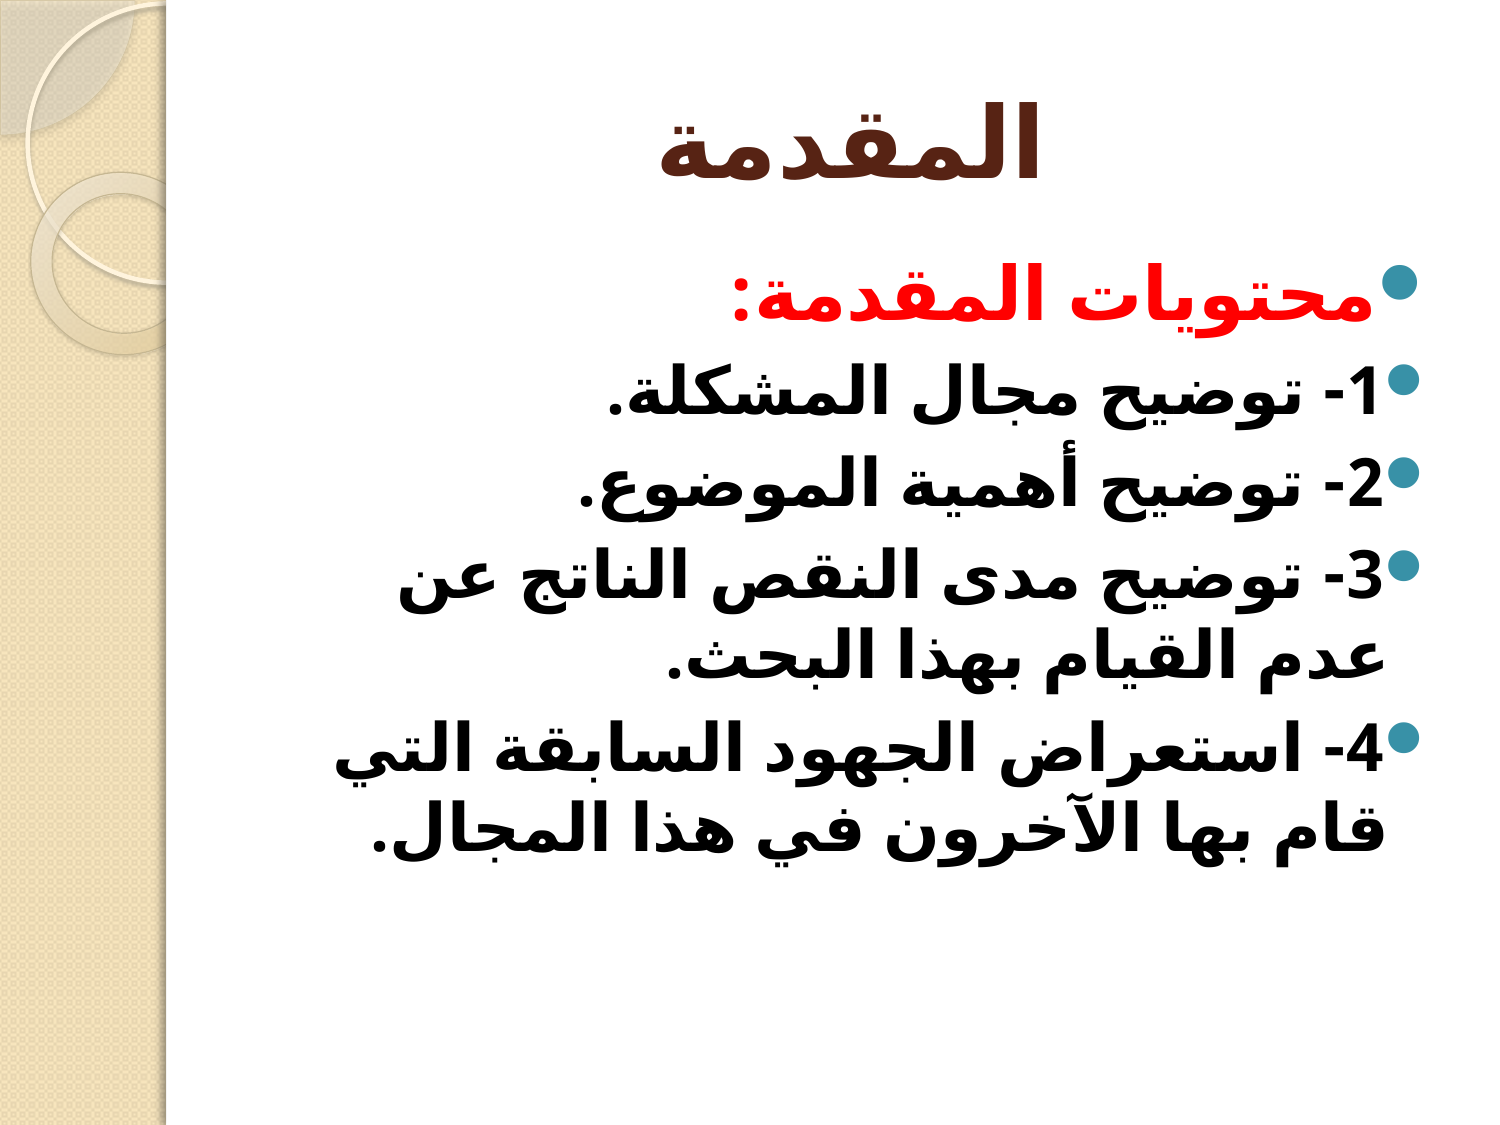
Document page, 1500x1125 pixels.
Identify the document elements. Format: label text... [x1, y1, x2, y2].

title المقدمة [235, 45, 1466, 233]
list محتويات المقدمة: 1- توضيح مجال المشكلة. 2- توضيح أهمية الموضوع. 3- توضيح مدى النقص الناتج عن عدم القيام بهذا البحث. 4- استعراض الجهود السابقة التي قام بها الآخرون في هذا المجال. [235, 237, 1466, 1025]
